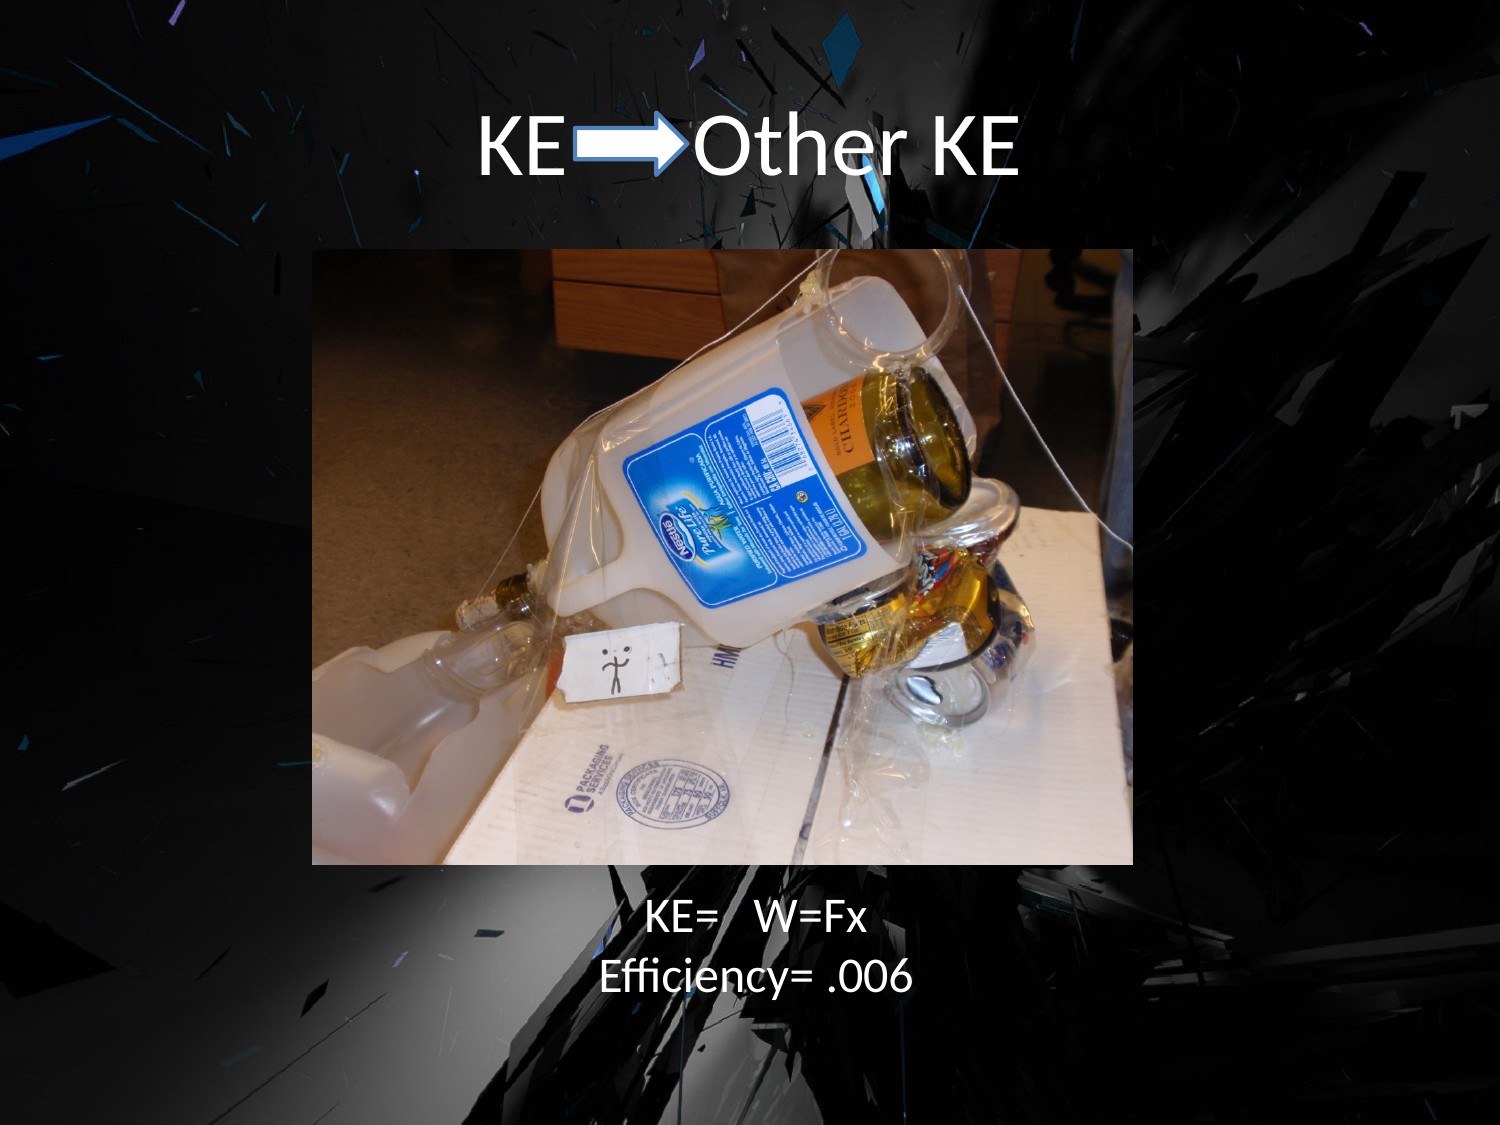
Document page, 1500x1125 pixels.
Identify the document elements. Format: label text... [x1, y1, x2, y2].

title KE Other KE [75, 45, 1425, 233]
text_box [572, 110, 690, 177]
picture [0, 0, 1500, 1125]
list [312, 249, 1133, 866]
